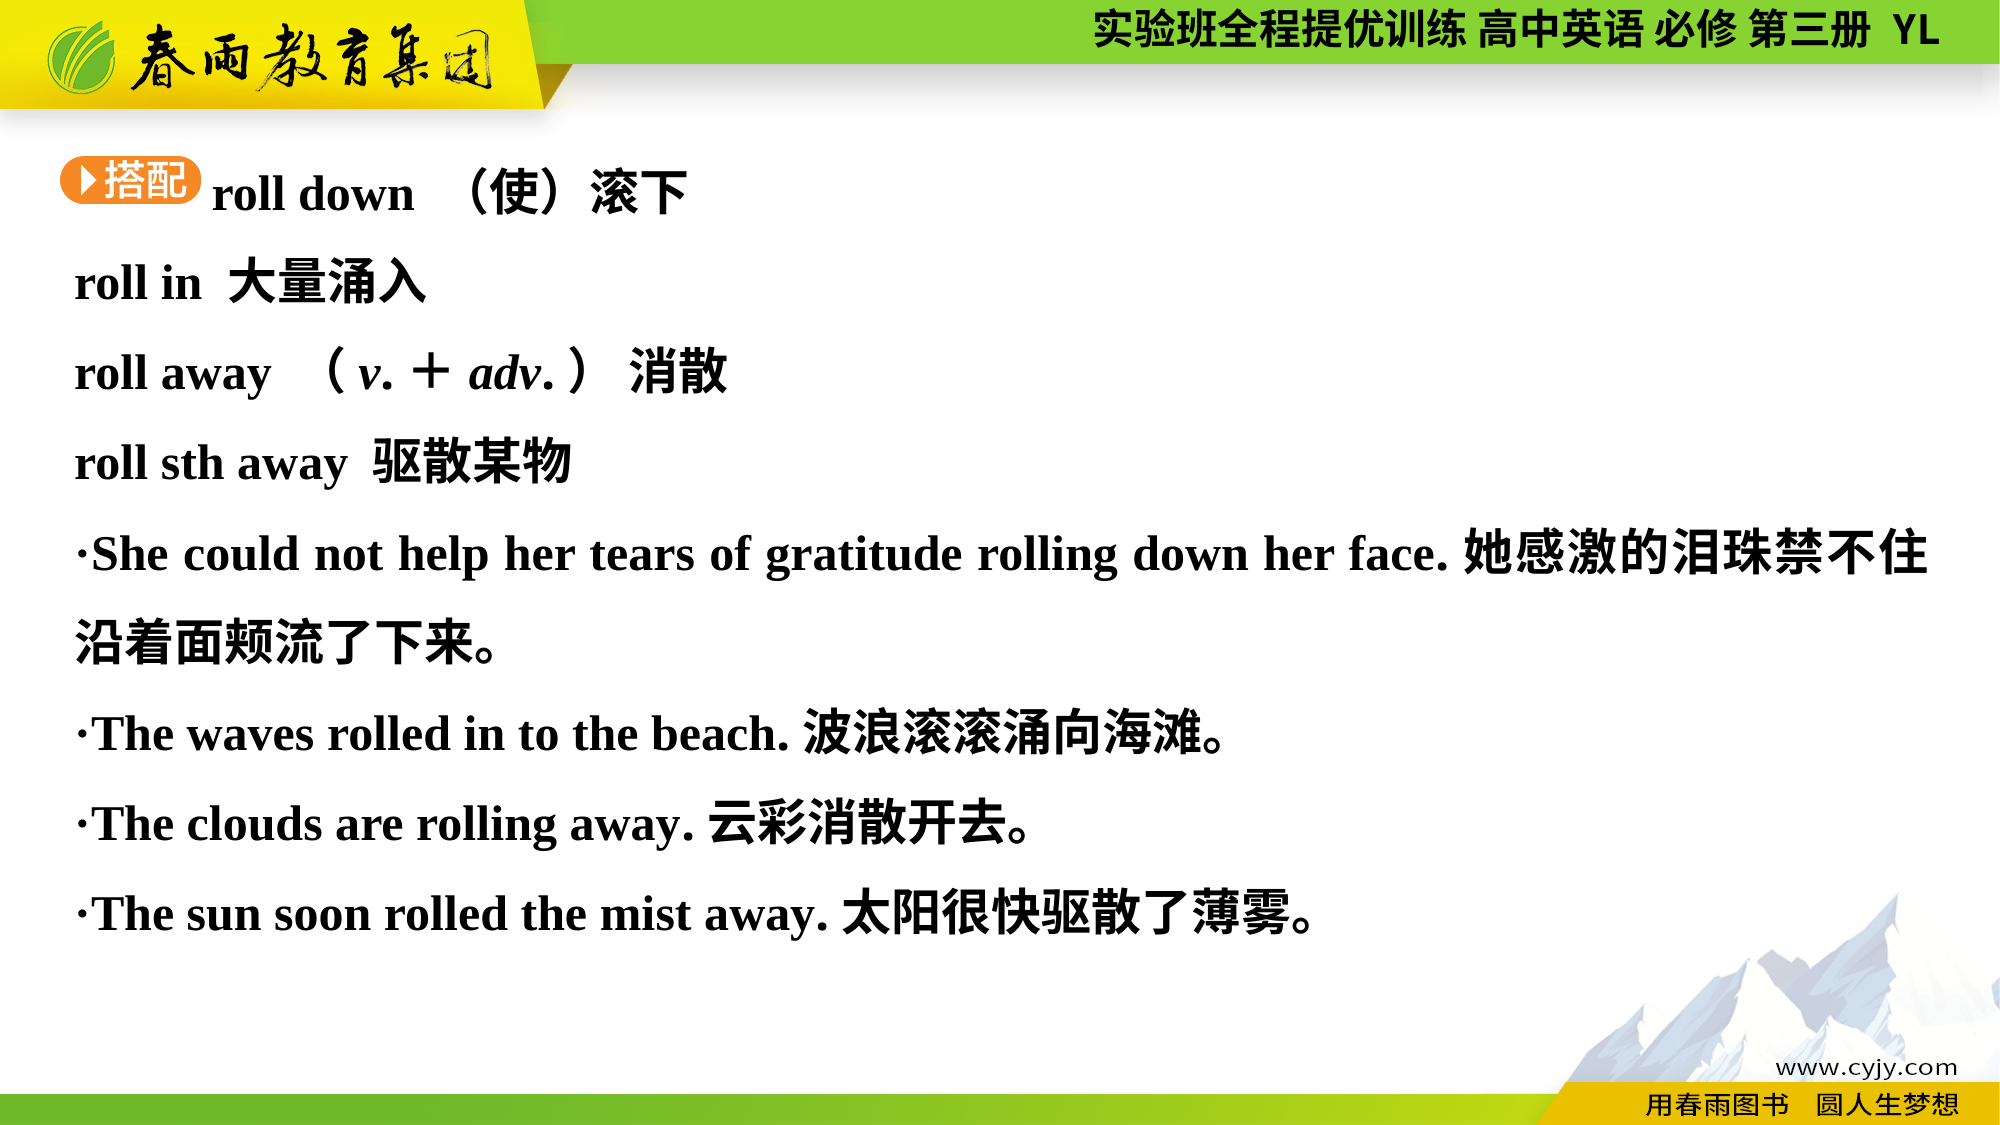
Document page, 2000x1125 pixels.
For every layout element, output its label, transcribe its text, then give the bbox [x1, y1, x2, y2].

picture [0, 0, 2000, 1125]
list roll down （使）滚下 roll in 大量涌入 roll away （v.＋adv.） 消散 roll sth away 驱散某物 ·She could not help her tears of gratitude rolling down her face.她感激的泪珠禁不住沿着面颊流了下来。 ·The waves rolled in to the beach.波浪滚滚涌向海滩。 ·The clouds are rolling away.云彩消散开去。 ·The sun soon rolled the mist away.太阳很快驱散了薄雾。 [59, 122, 1944, 944]
